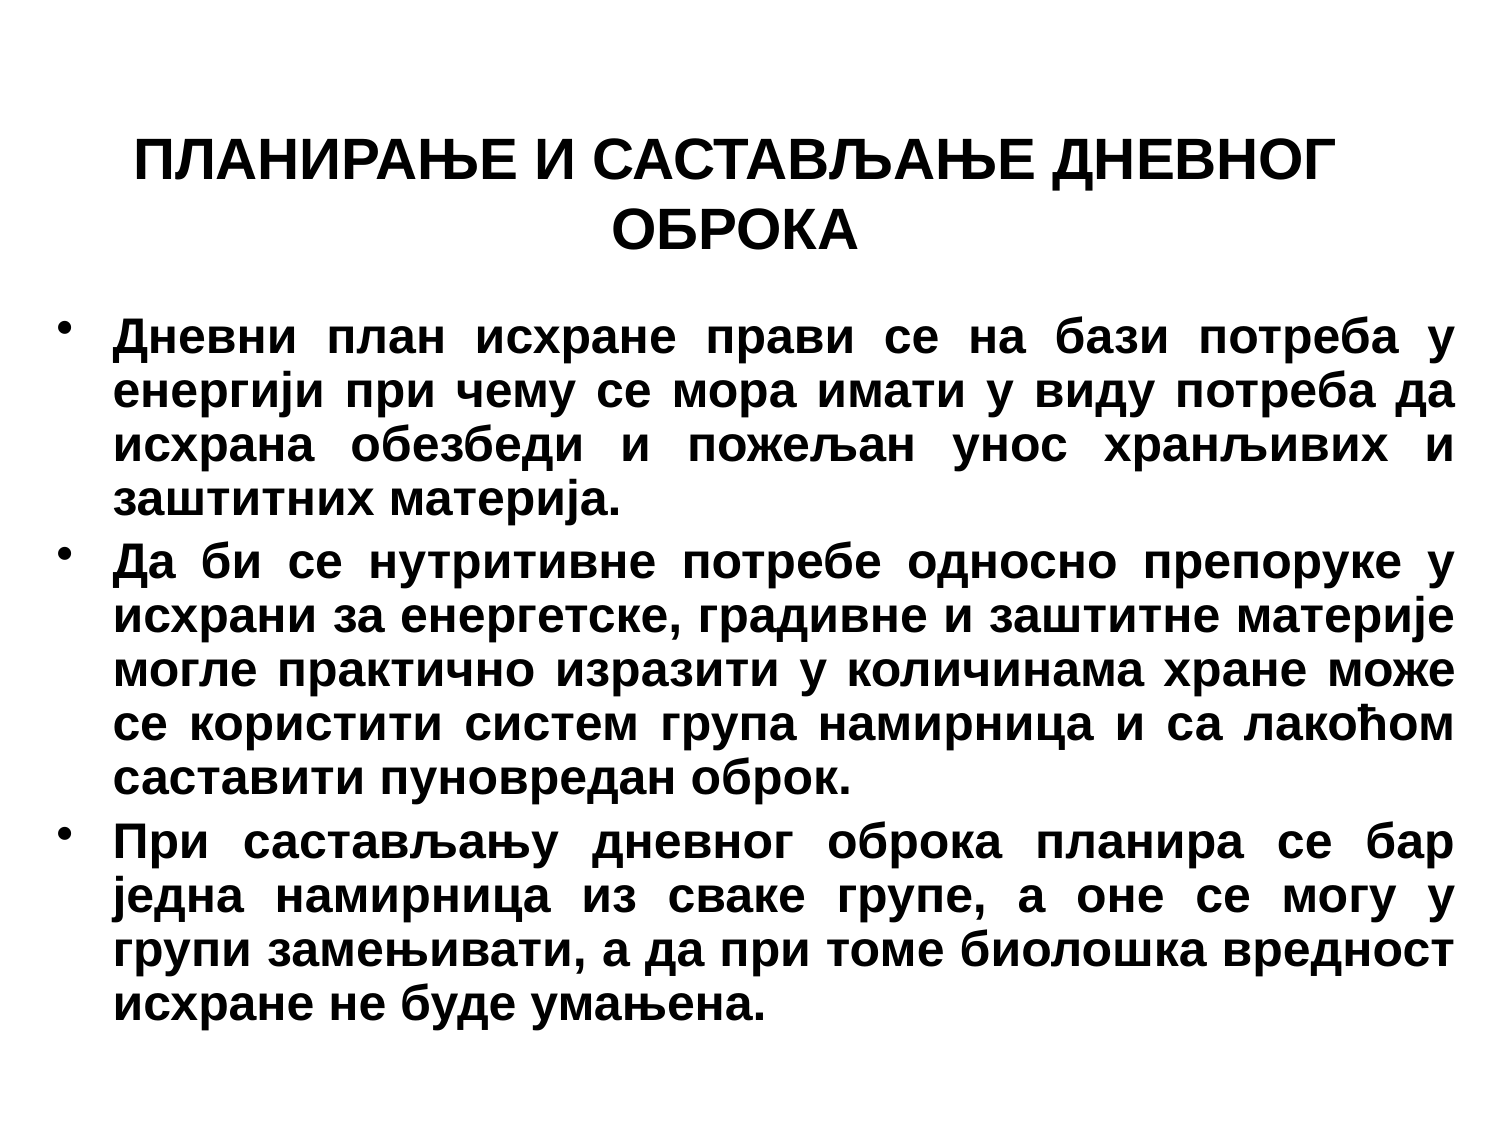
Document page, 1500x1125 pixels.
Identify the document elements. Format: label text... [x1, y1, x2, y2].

list Дневни план исхране прави се на бази потреба у енергији при чему се мора имати у виду потреба да исхрана обезбеди и пожељан унос хранљивих и заштитних материја. Да би се нутритивне потребе односно препоруке у исхрани за енергетске, градивне и заштитне материје могле практично изразити у количинама хране може се користити систем група намирница и са лакоћом саставити пуновредан оброк. При састављању дневног оброка планира се бар једна намирница из сваке групе, а оне се могу у групи замењивати, а да при томе биолошка вредност исхране не буде умањена. [40, 302, 1471, 1071]
title ПЛАНИРАЊЕ И САСТАВЉАЊЕ ДНЕВНОГ ОБРОКА [76, 172, 1394, 270]
